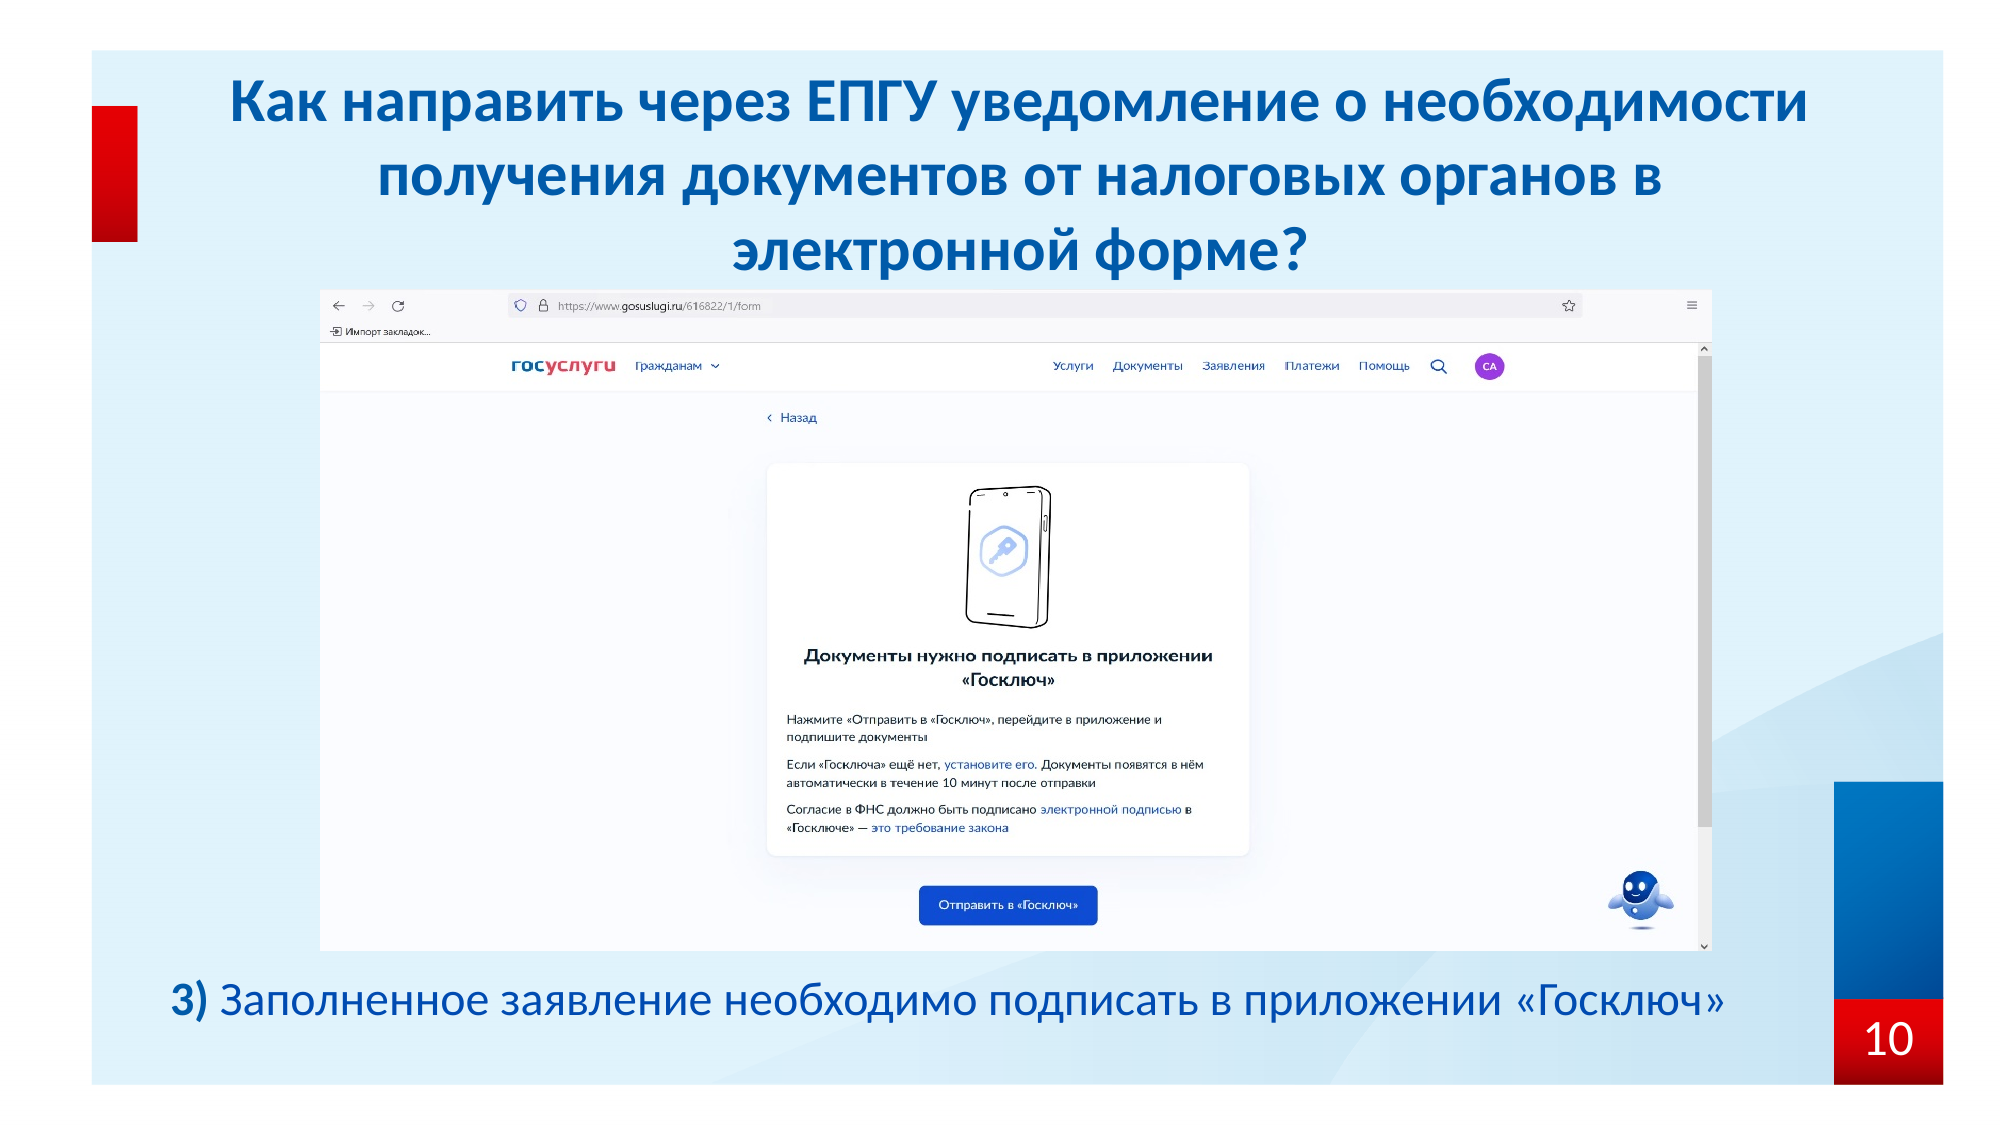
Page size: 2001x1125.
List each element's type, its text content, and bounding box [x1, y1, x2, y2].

picture [0, 0, 2000, 1125]
slide_number 10 [1820, 991, 1957, 1095]
text_box 3) Заполненное заявление необходимо подписать в приложении «Госключ» [152, 921, 303, 1072]
title Как направить через ЕПГУ уведомление о необходимости получения документов от налоговых органов в электронной форме? [192, 80, 1849, 262]
